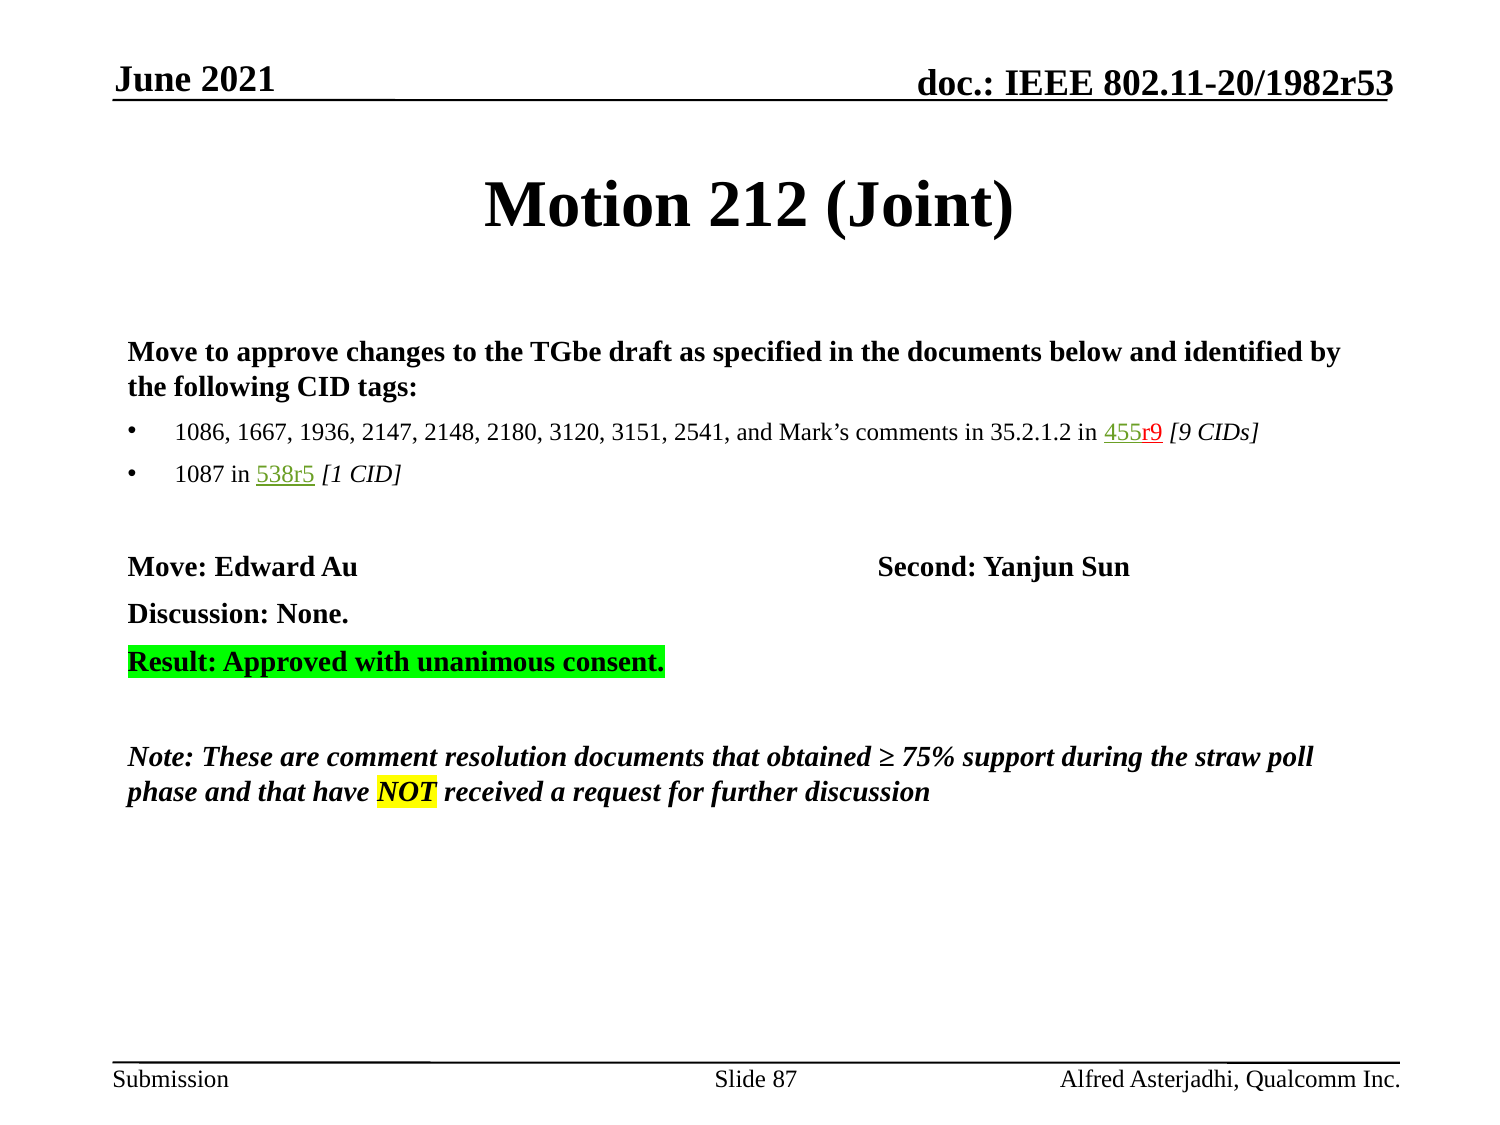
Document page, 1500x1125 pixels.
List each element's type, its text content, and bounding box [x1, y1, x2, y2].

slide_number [114, 54, 423, 100]
list Move to approve changes to the TGbe draft as specified in the documents below and identified by the following CID tags: 1086, 1667, 1936, 2147, 2148, 2180, 3120, 3151, 2541, and Mark’s comments in 35.2.1.2 in 455r9 [9 CIDs] 1087 in 538r5 [1 CID] Move: Edward Au Second: Yanjun Sun Discussion: None. Result: Approved with unanimous consent. Note: These are comment resolution documents that obtained ≥ 75% support during the straw poll phase and that have NOT received a request for further discussion [112, 324, 1388, 1063]
title Motion 212 (Joint) [112, 112, 1388, 288]
footer Alfred Asterjadhi, Qualcomm Inc. [878, 1061, 1402, 1093]
slide_number Slide 87 [712, 1061, 800, 1123]
